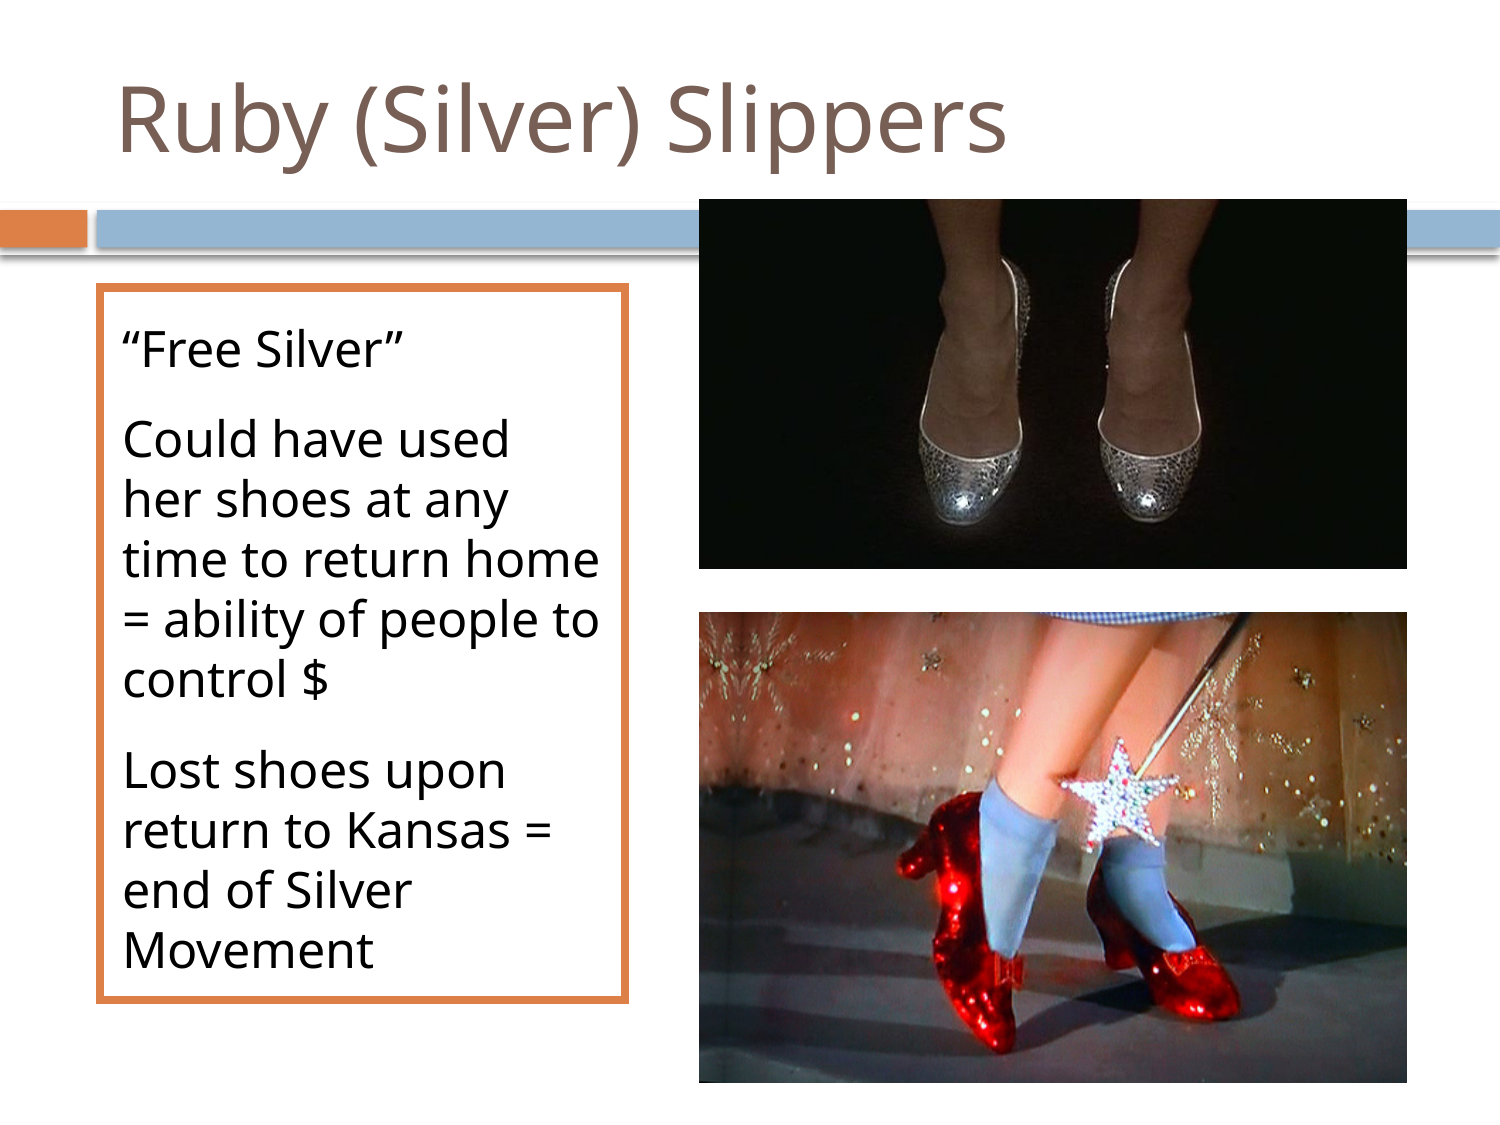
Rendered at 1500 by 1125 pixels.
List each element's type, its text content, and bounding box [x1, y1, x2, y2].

picture [699, 199, 1407, 569]
list “Free Silver” Could have used her shoes at any time to return home = ability of people to control $ Lost shoes upon return to Kansas = end of Silver Movement [96, 283, 629, 1004]
title Ruby (Silver) Slippers [99, 44, 1425, 188]
picture [699, 612, 1407, 1084]
